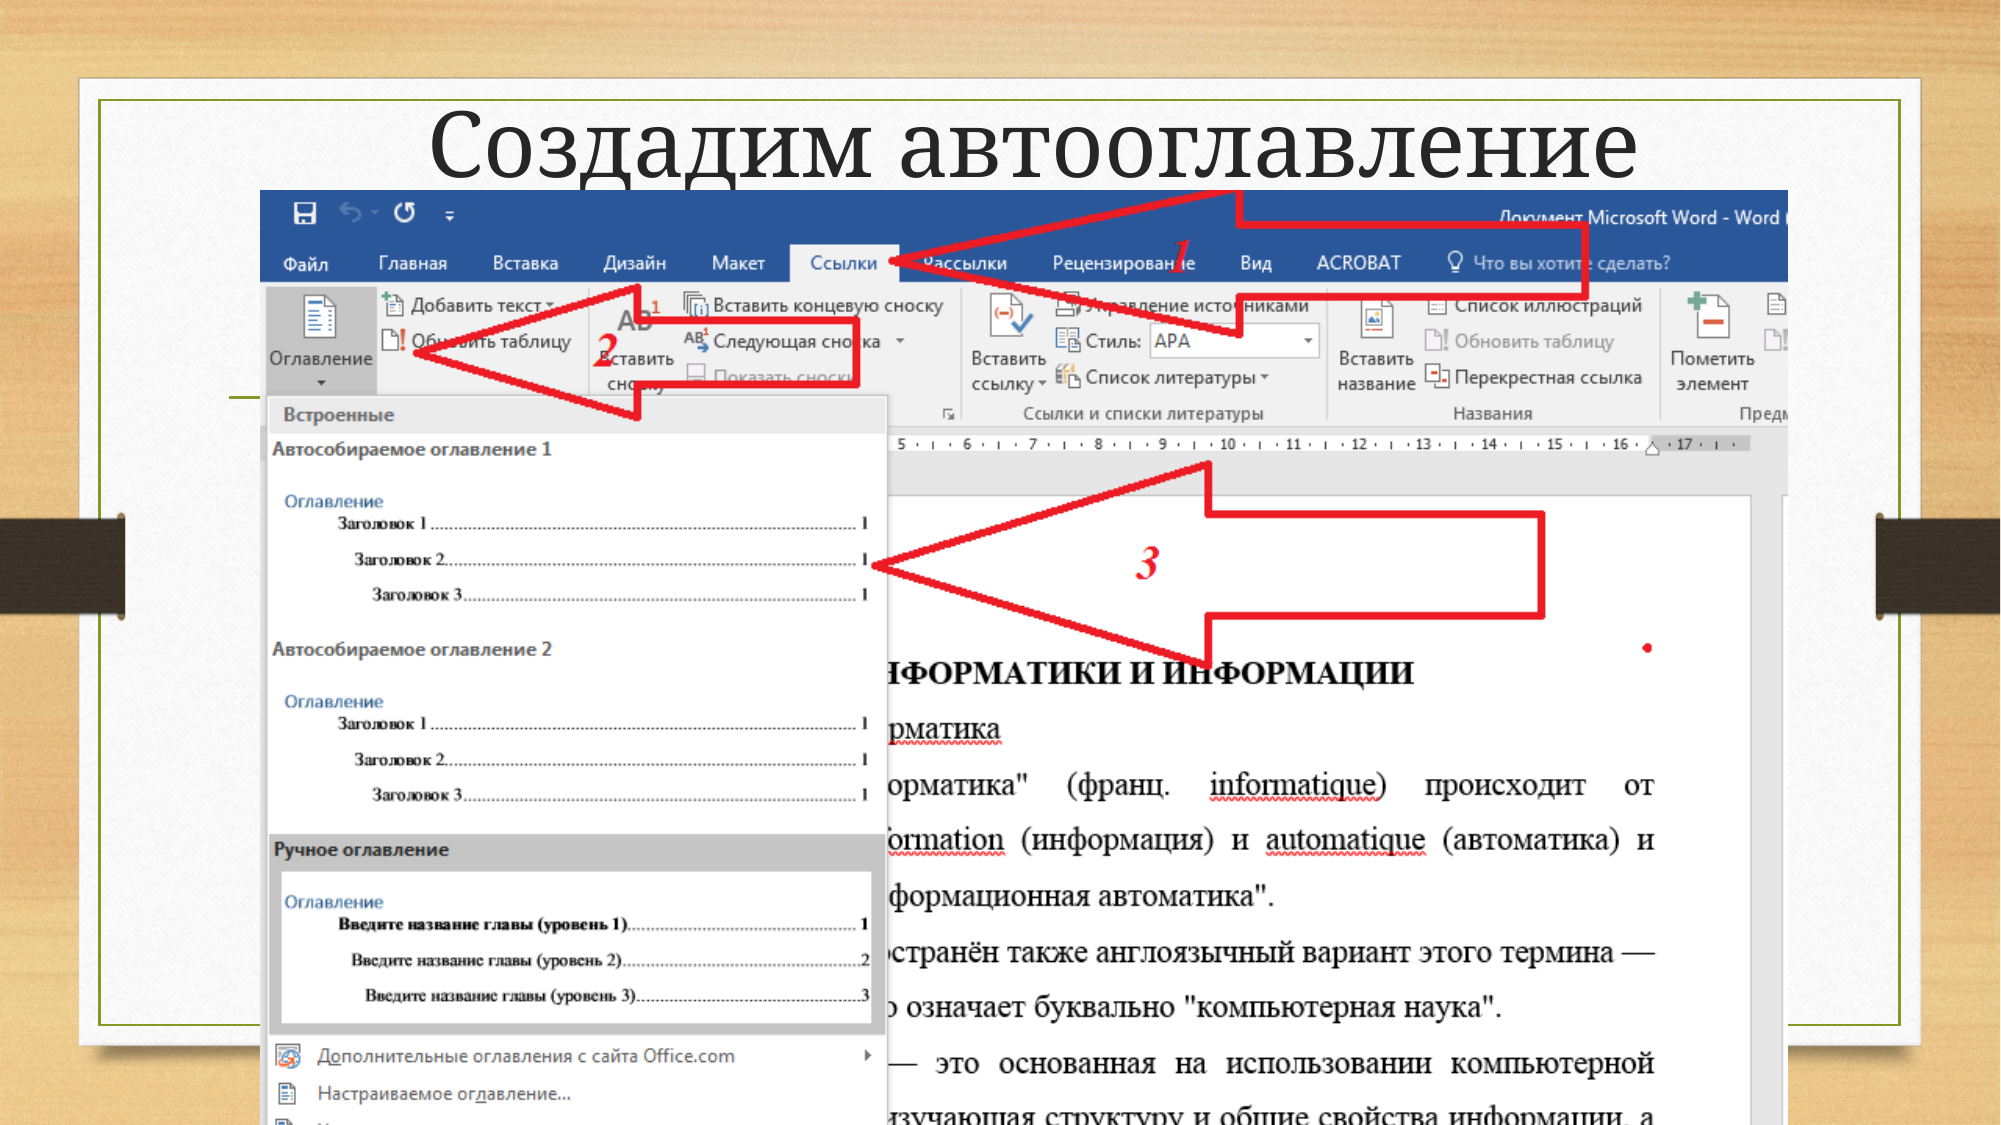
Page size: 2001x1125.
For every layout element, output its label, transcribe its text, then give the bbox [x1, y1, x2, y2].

title Создадим автооглавление [247, 33, 1822, 248]
picture [0, 0, 2001, 1125]
